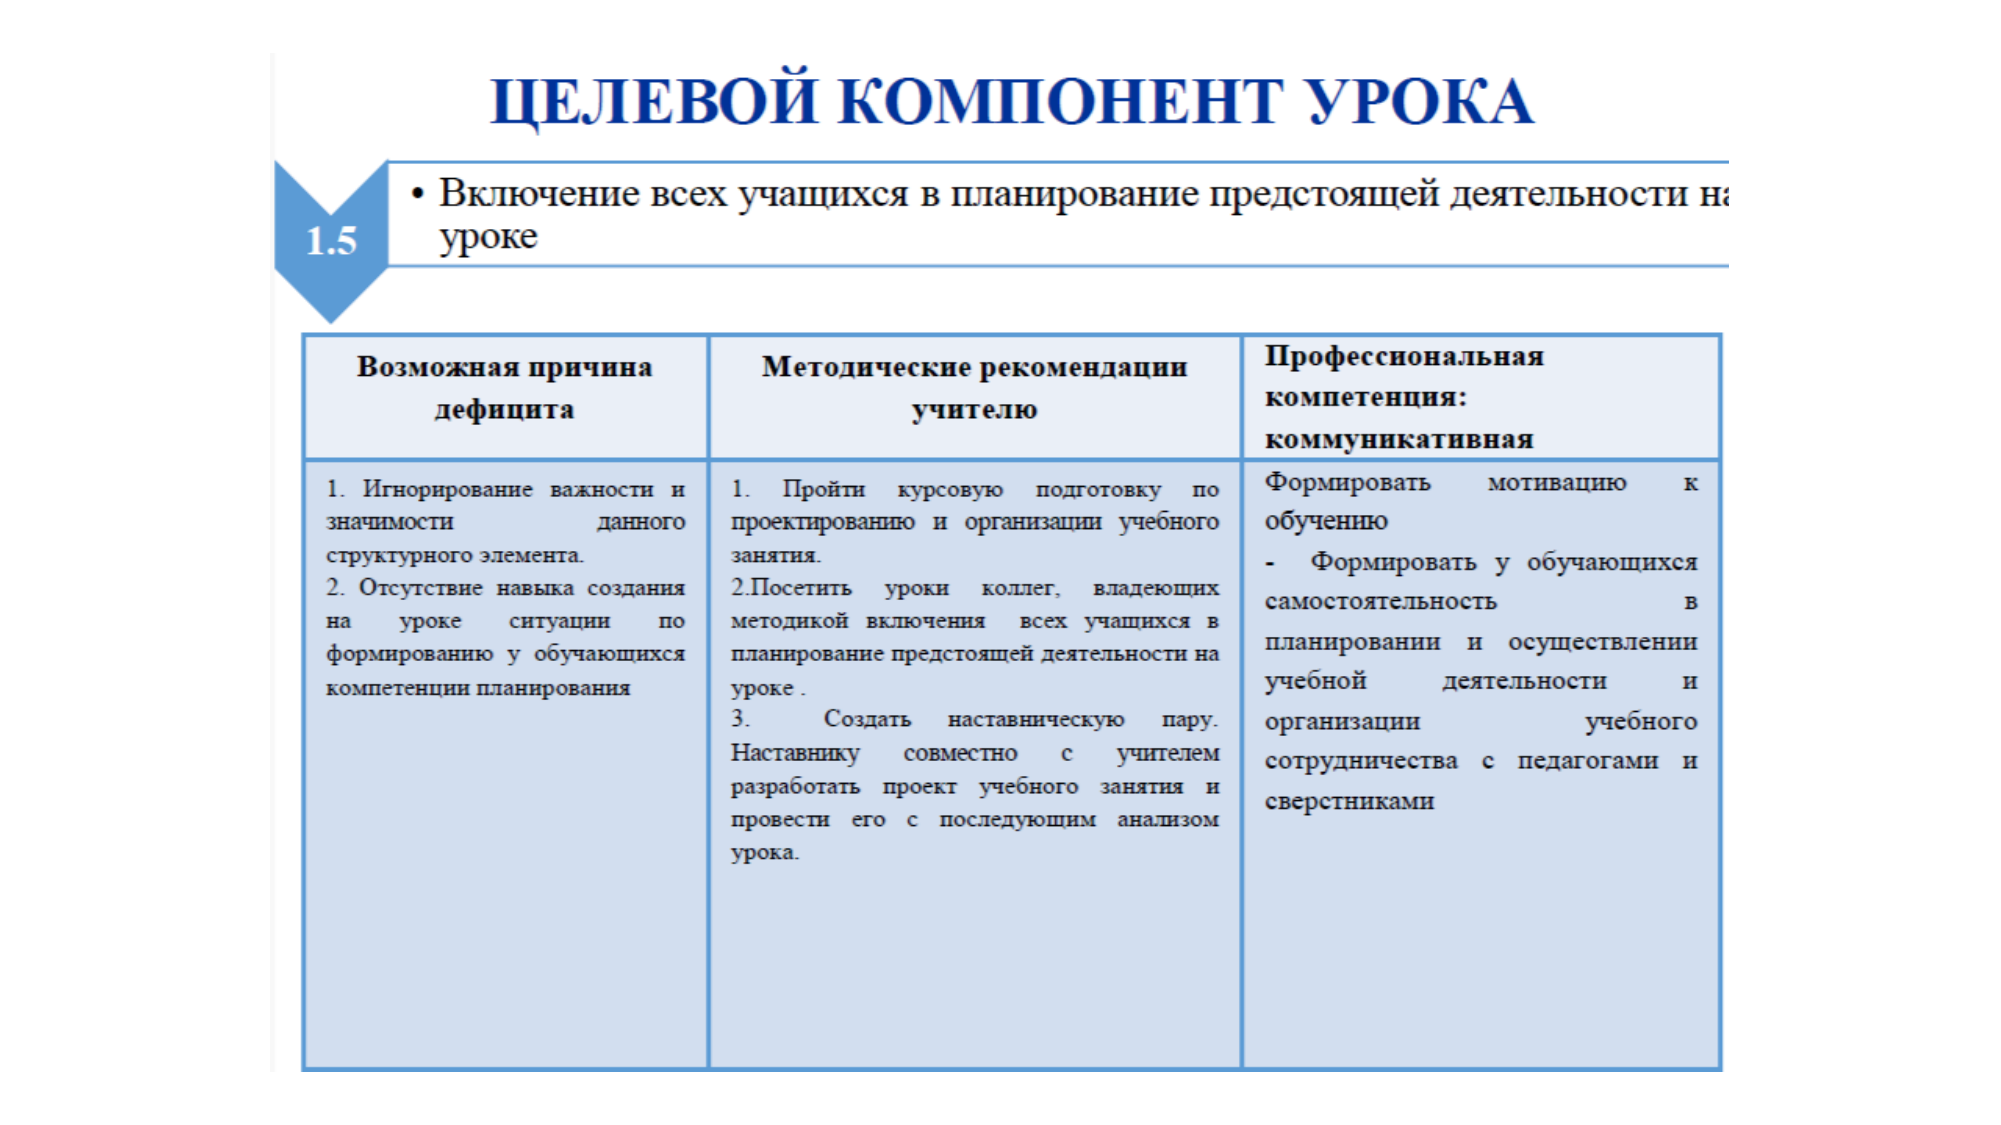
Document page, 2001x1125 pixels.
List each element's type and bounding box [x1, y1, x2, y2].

picture [270, 53, 1729, 1072]
